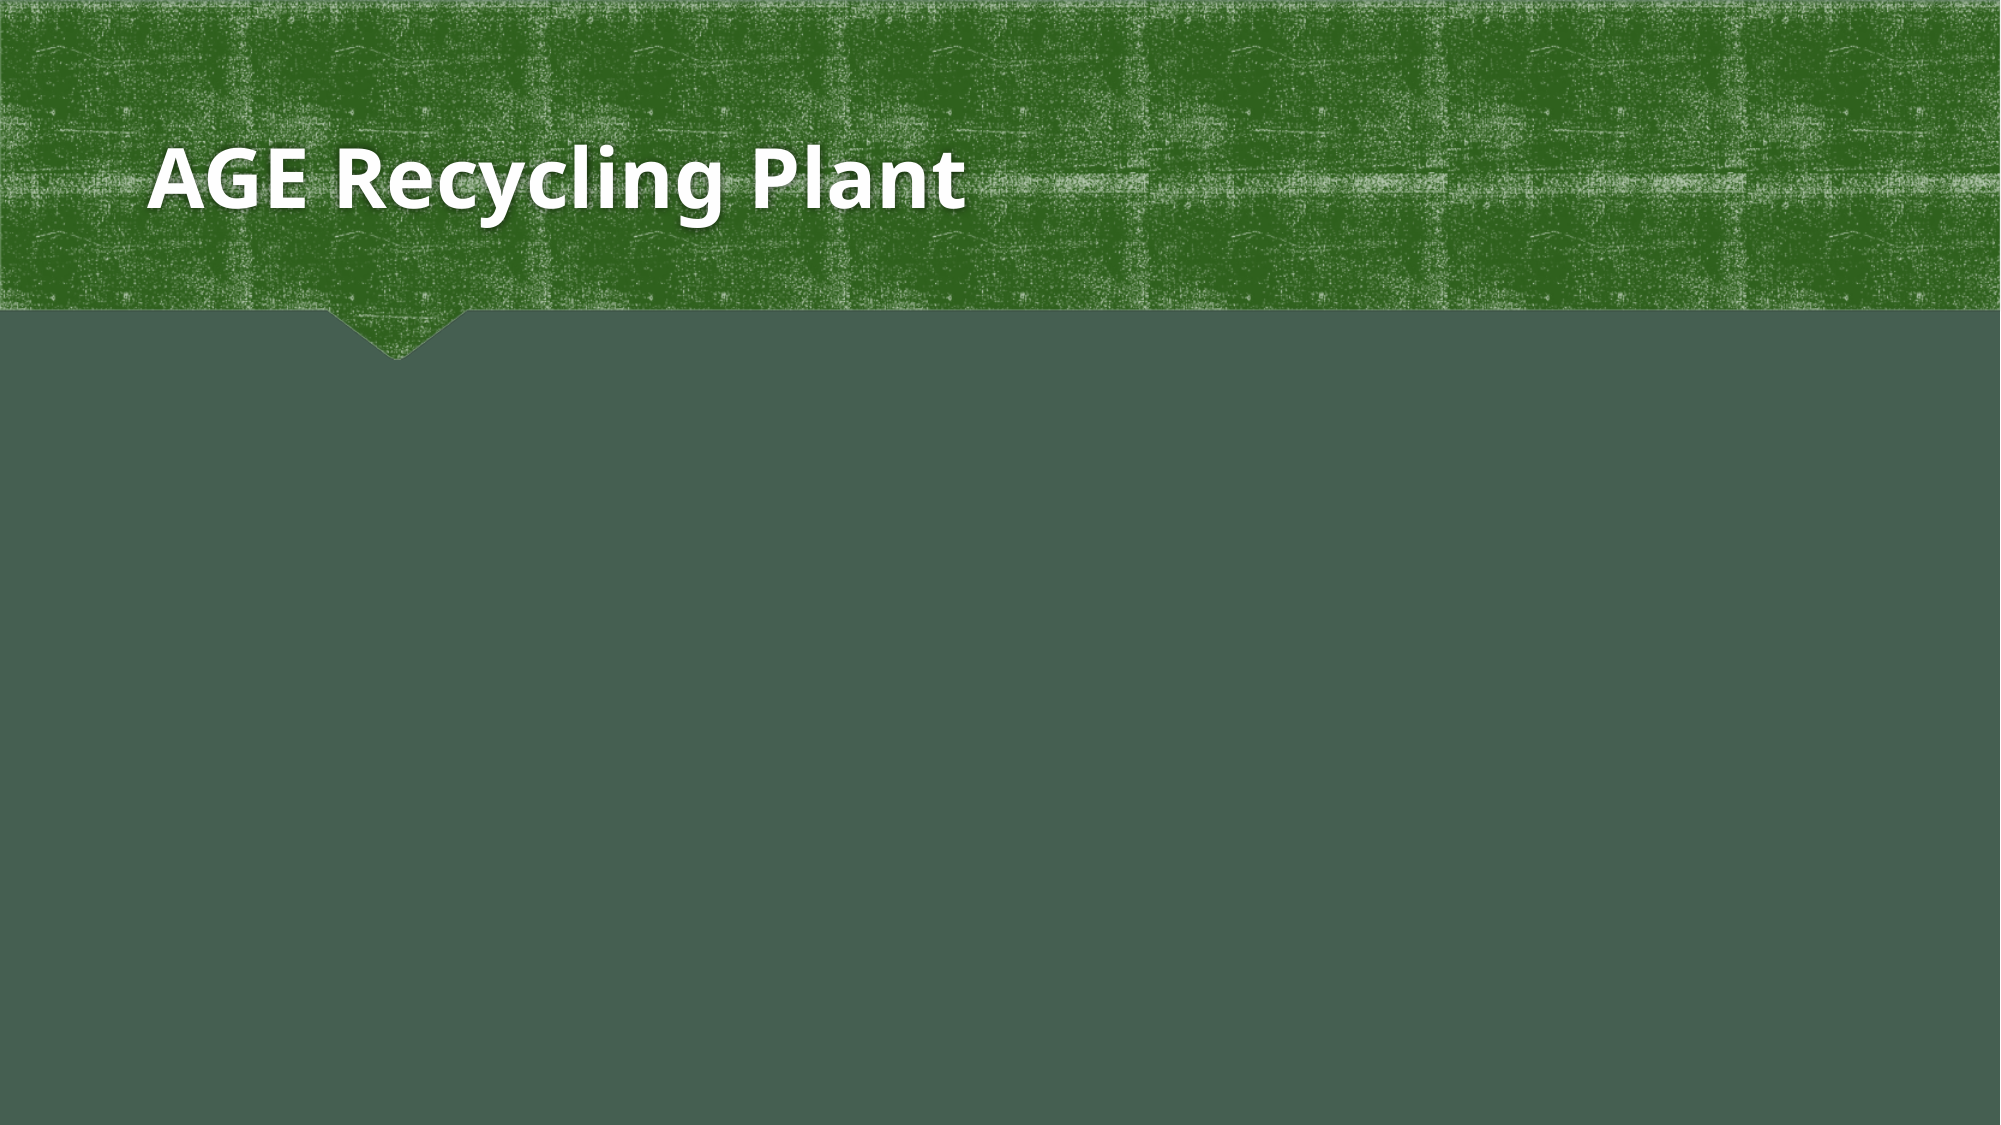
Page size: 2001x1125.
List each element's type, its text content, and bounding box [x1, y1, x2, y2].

title AGE Recycling Plant [132, 73, 1868, 233]
